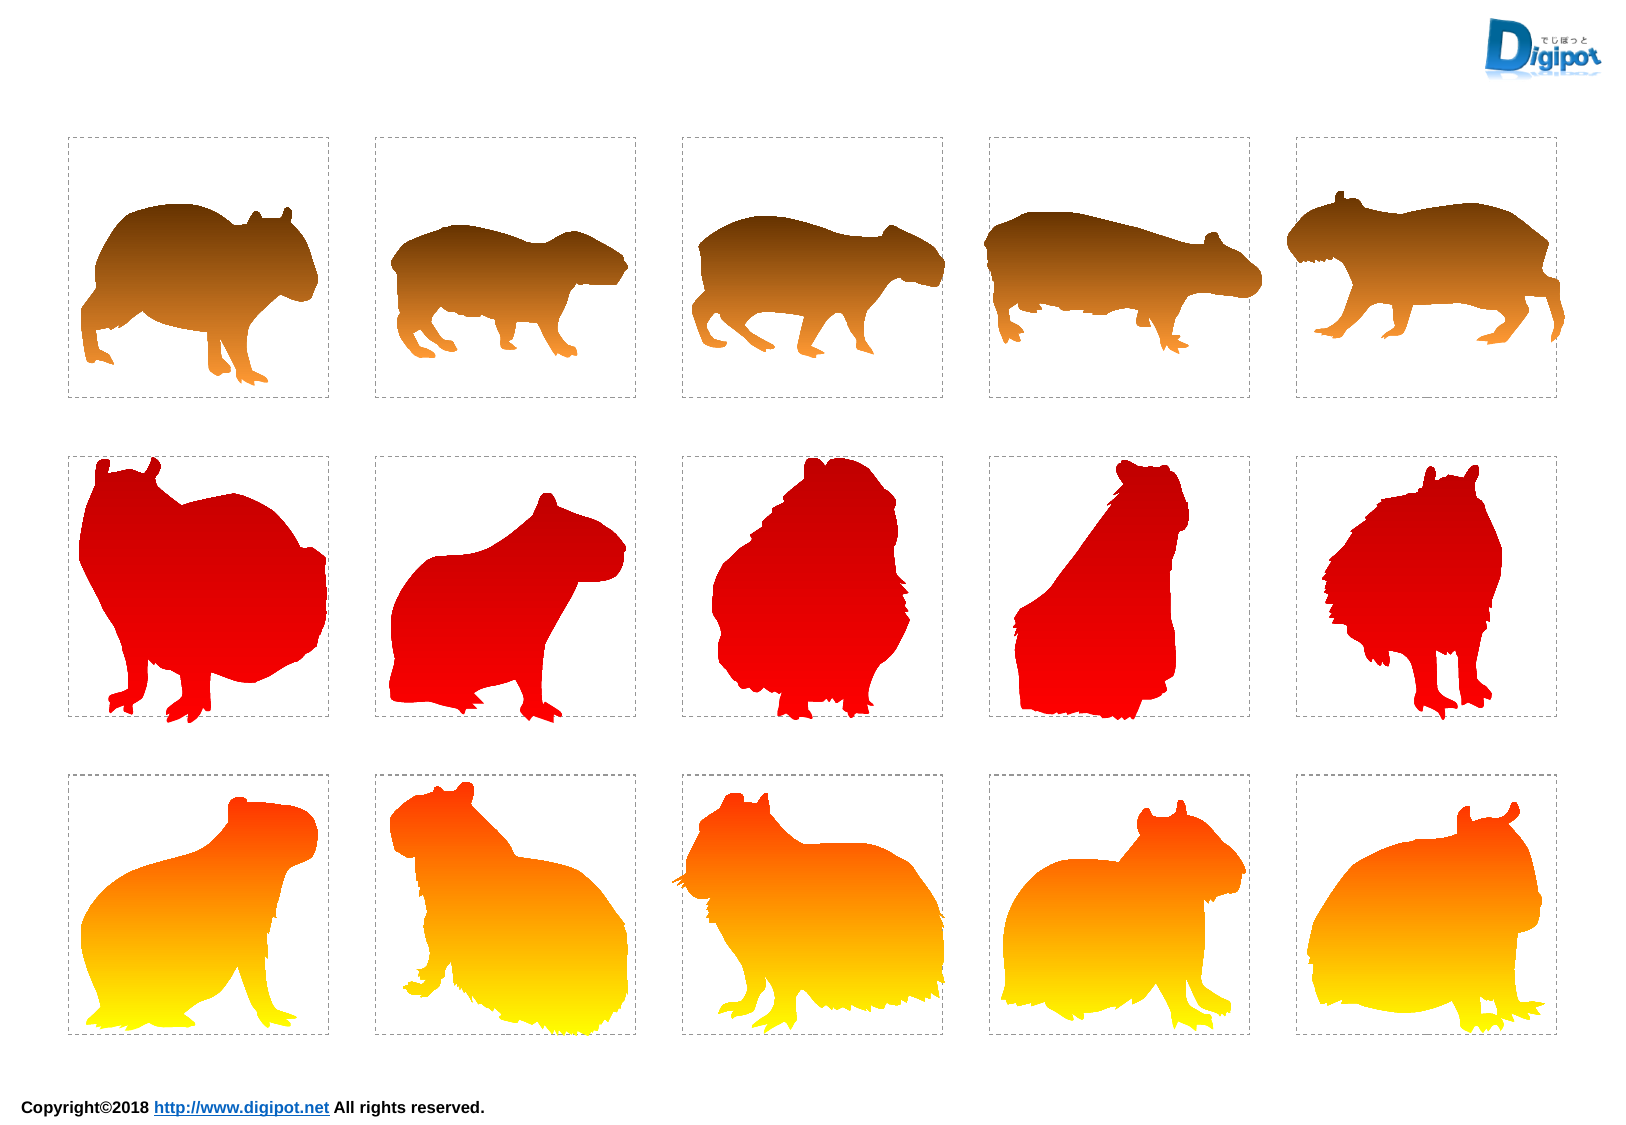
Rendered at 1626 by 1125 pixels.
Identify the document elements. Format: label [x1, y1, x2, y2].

text_box [78, 457, 328, 723]
text_box [711, 457, 910, 721]
text_box [1000, 799, 1246, 1032]
text_box [691, 216, 946, 359]
text_box [389, 781, 628, 1037]
text_box [80, 797, 319, 1031]
text_box [984, 211, 1263, 355]
text_box [671, 792, 946, 1034]
picture [1485, 18, 1602, 82]
text_box [1012, 460, 1190, 721]
text_box [389, 492, 626, 723]
text_box [1307, 801, 1546, 1034]
text_box [80, 204, 319, 386]
text_box [391, 224, 628, 359]
text_box [1321, 464, 1503, 721]
text_box [1287, 191, 1565, 345]
